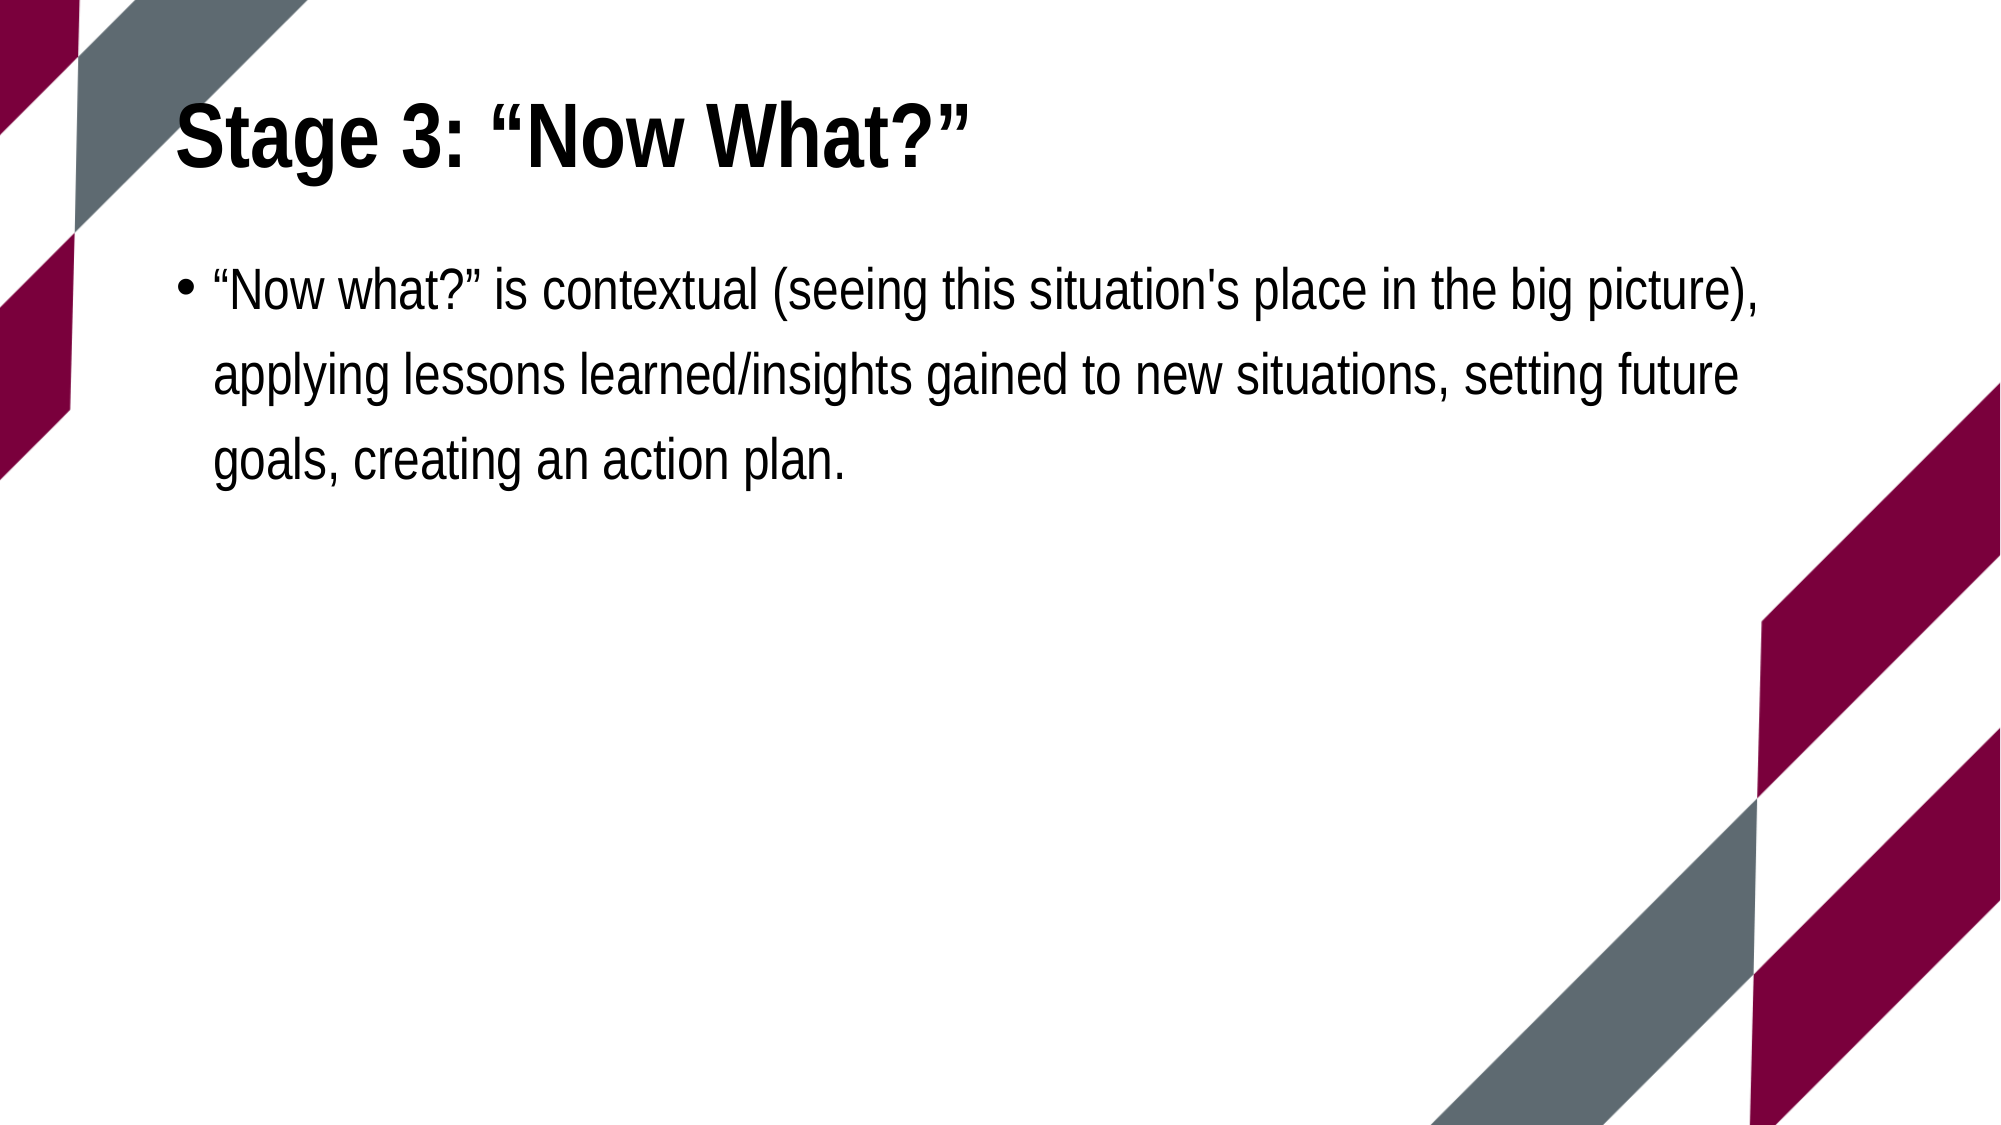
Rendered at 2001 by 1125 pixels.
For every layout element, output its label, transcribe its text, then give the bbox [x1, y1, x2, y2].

picture [0, 0, 2001, 1125]
list “Now what?” is contextual (seeing this situation's place in the big picture), applying lessons learned/insights gained to new situations, setting future goals, creating an action plan. [160, 228, 1783, 970]
title Stage 3: “Now What?” [160, 29, 1426, 228]
